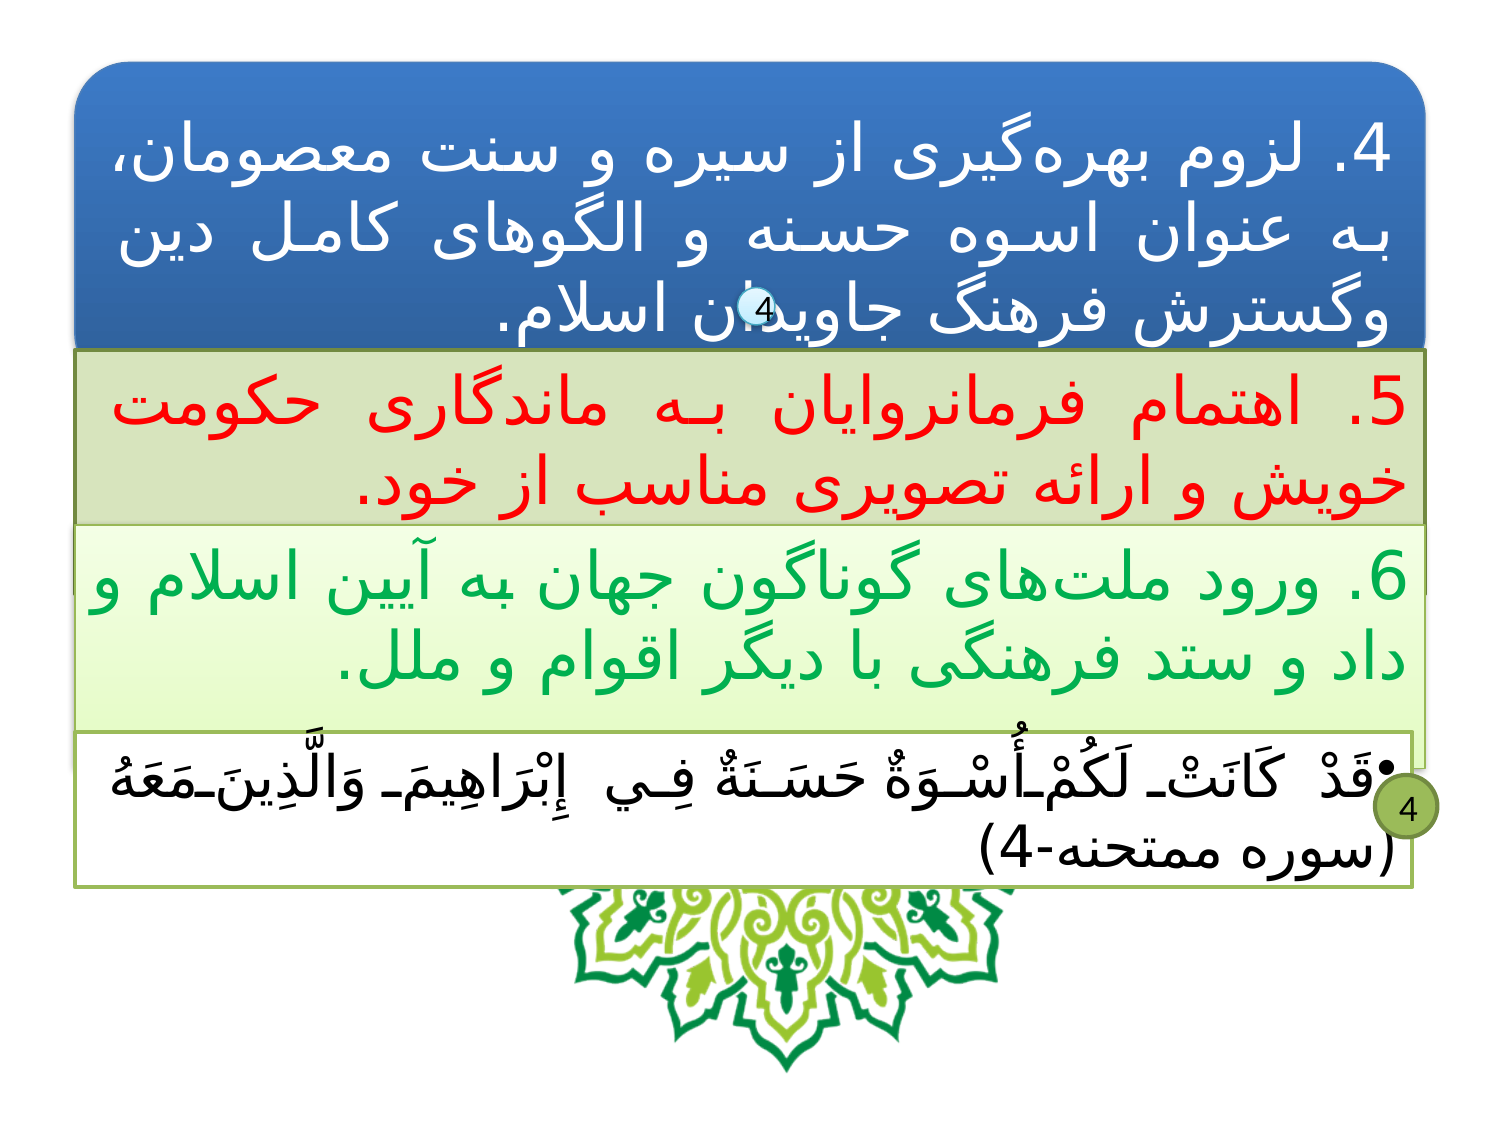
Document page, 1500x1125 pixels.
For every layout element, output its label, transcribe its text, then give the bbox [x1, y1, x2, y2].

picture [474, 449, 1101, 1085]
text_box 4. لزوم بهره‌گیری از سیره و سنت معصومان، به عنوان اسوه حسنه و الگوهای کامل دین وگسترش فرهنگ جاویدان اسلام. [74, 61, 1426, 348]
text_box 4 [1372, 772, 1440, 840]
text_box 4 [736, 286, 776, 326]
text_box قَدْ كَانَتْ لَكُمْ أُسْوَةٌ حَسَنَةٌ فِي إِبْرَاهِيمَ وَالَّذِينَ مَعَهُ (سوره ممتحنه-4) [1104, 730, 1414, 889]
text_box 6. ورود ملت‌های گوناگون جهان به آیین اسلام و داد و ستد فرهنگی با دیگر اقوام و ملل. [74, 524, 469, 730]
text_box 5. اهتمام فرمانروایان به ماندگاری حکومت خویش و ارائه تصویری مناسب از خود. [73, 348, 1427, 525]
text_box 6. ورود ملت‌های گوناگون جهان به آیین اسلام و داد و ستد فرهنگی با دیگر اقوام و ملل. [1104, 524, 1426, 769]
text_box قَدْ كَانَتْ لَكُمْ أُسْوَةٌ حَسَنَةٌ فِي إِبْرَاهِيمَ وَالَّذِينَ مَعَهُ (سوره ممتحنه-4) [73, 730, 469, 889]
